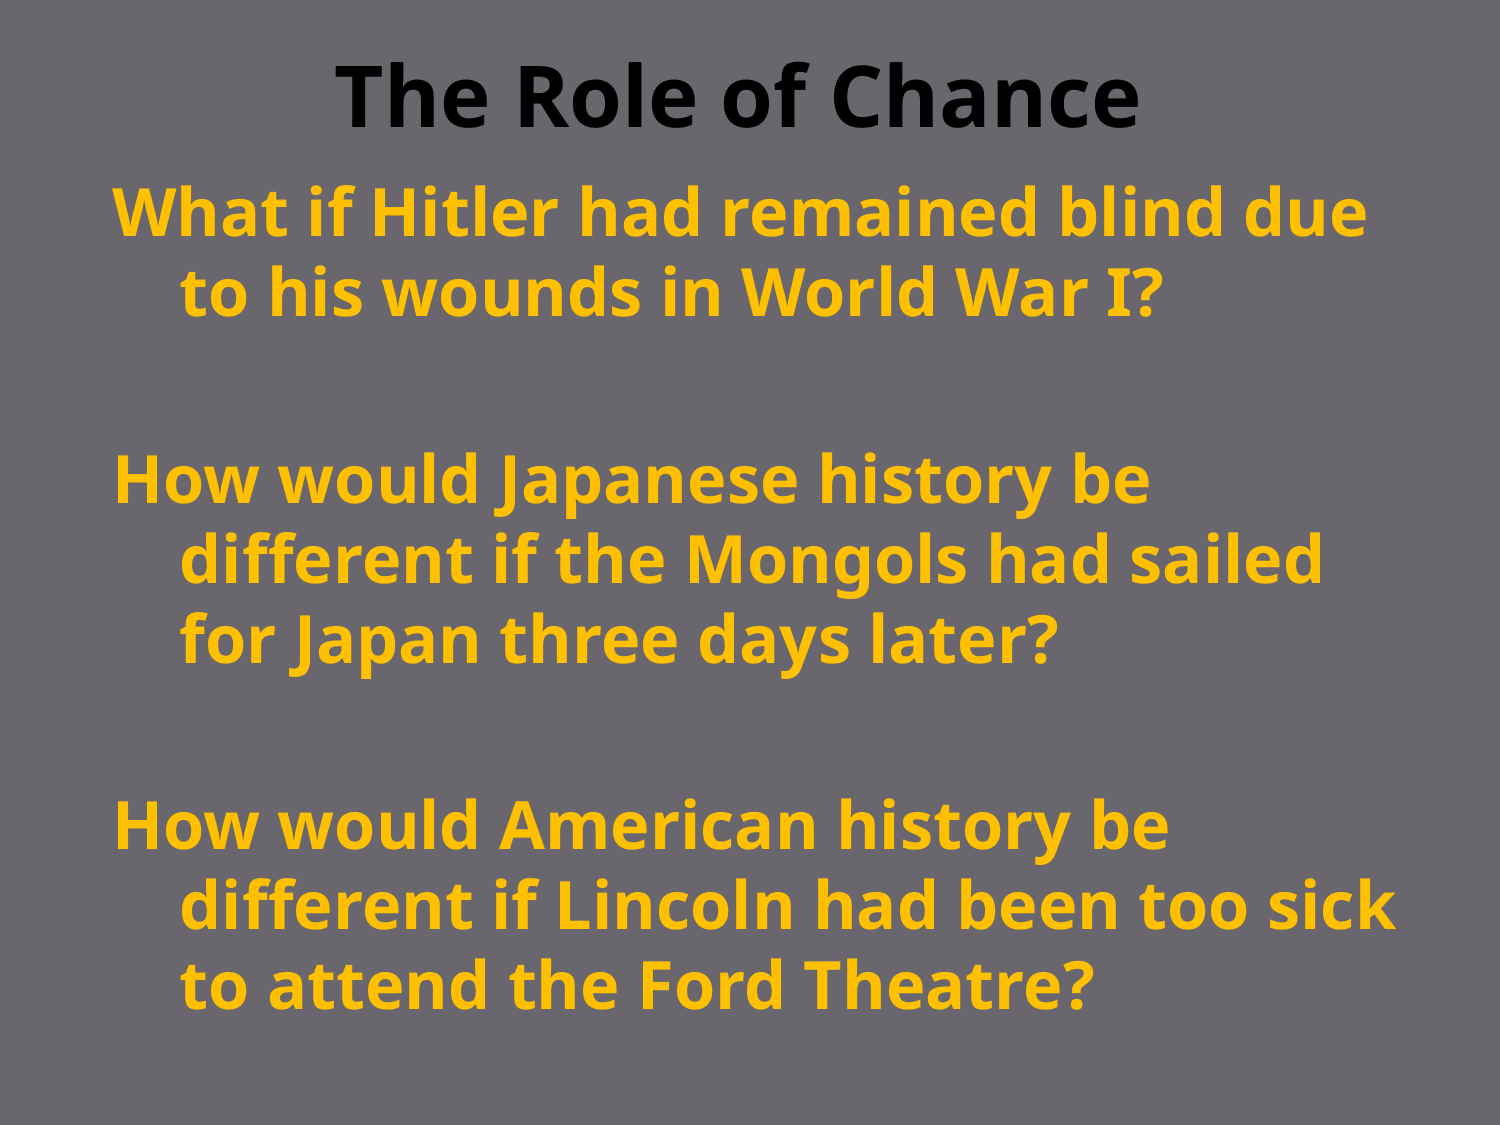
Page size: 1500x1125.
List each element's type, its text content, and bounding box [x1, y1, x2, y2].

title The Role of Chance [75, 0, 1425, 162]
list What if Hitler had remained blind due to his wounds in World War I? How would Japanese history be different if the Mongols had sailed for Japan three days later? How would American history be different if Lincoln had been too sick to attend the Ford Theatre? [75, 162, 1425, 935]
